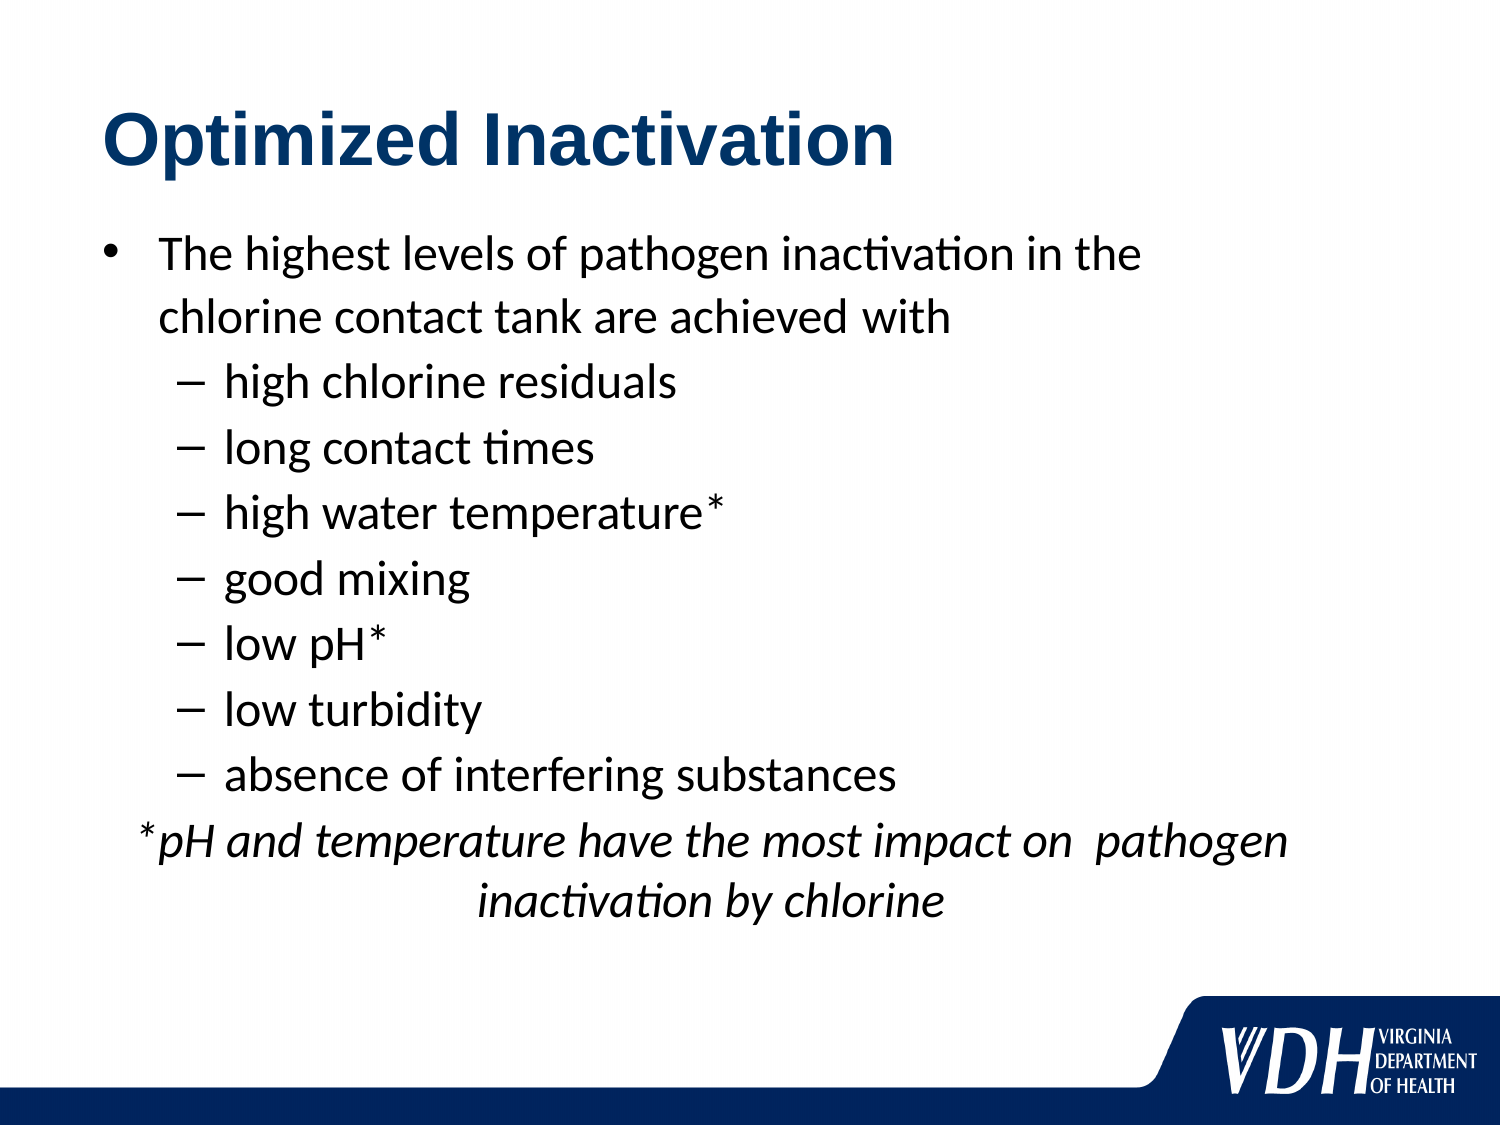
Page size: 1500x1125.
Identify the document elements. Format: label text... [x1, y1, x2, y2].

text_box The highest levels of pathogen inactivation in the chlorine contact tank are achieved with high chlorine residuals long contact times high water temperature* good mixing low pH* low turbidity absence of interfering substances *pH and temperature have the most impact on pathogen inactivation by chlorine [99, 207, 1321, 928]
title Optimized Inactivation [99, 38, 946, 207]
picture [0, 0, 1500, 1125]
